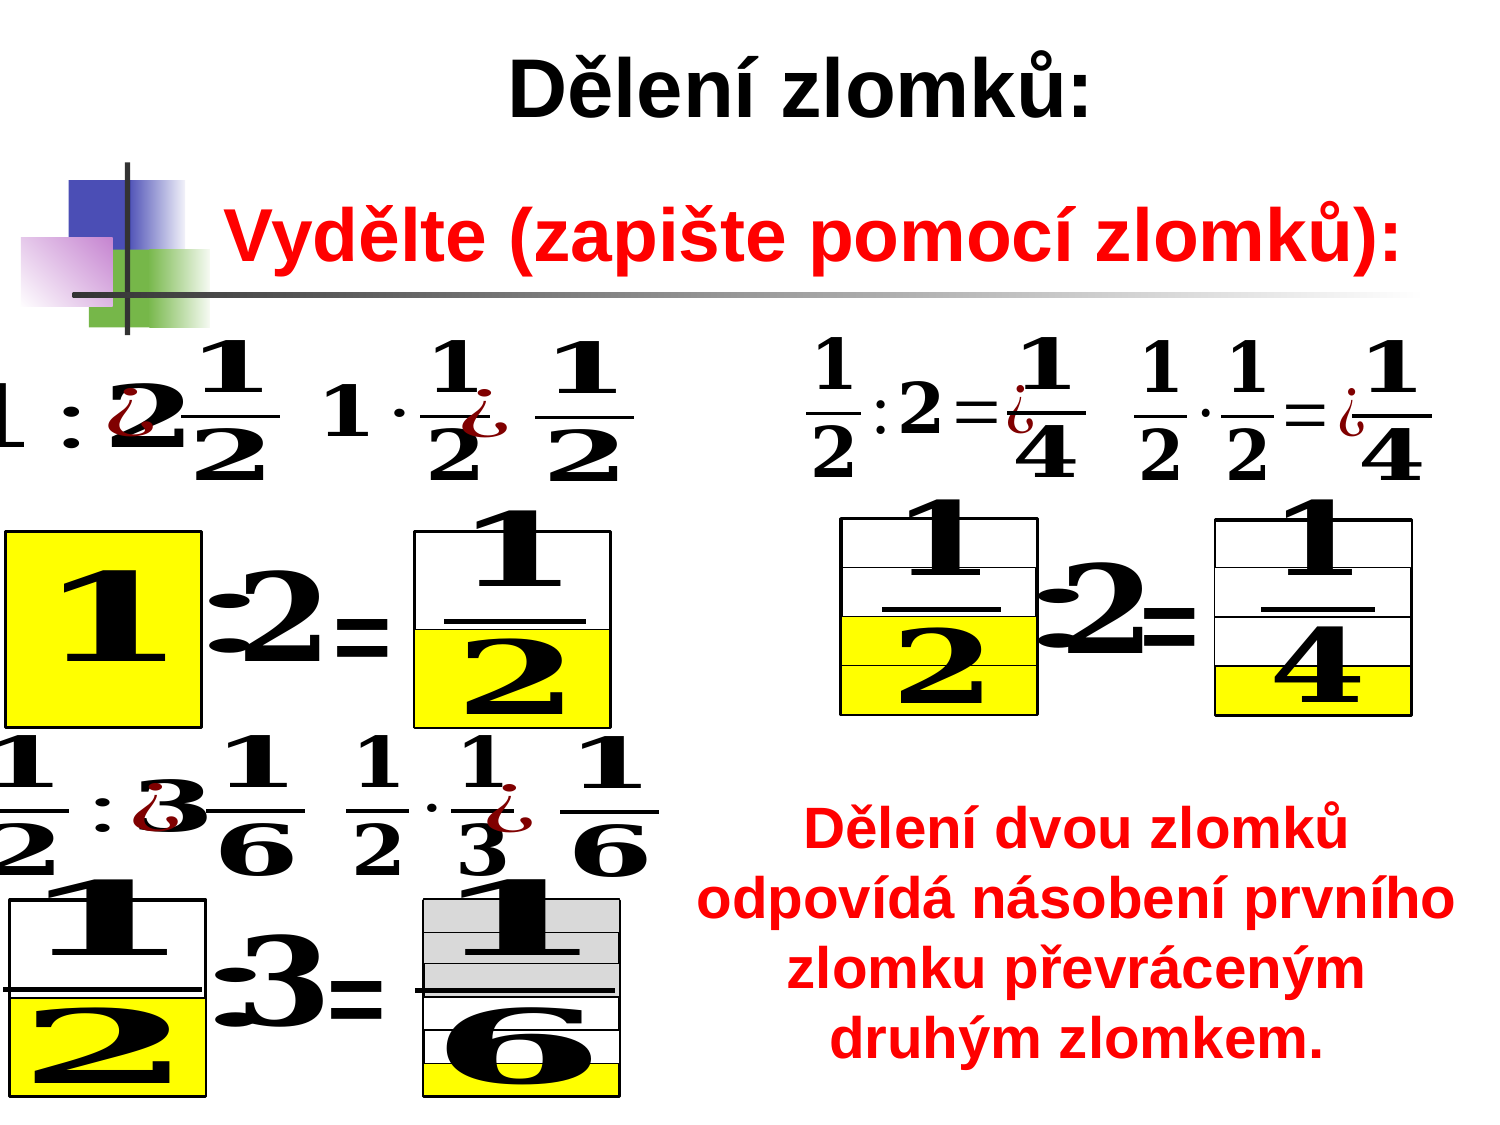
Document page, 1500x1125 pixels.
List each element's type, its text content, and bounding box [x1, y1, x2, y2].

text_box Vydělte (zapište pomocí zlomků): [209, 179, 1483, 284]
text_box = [313, 926, 410, 1061]
text_box [423, 1031, 451, 1064]
text_box [414, 629, 611, 728]
text_box [840, 616, 1037, 665]
text_box [9, 998, 206, 1097]
text_box = [318, 564, 415, 699]
text_box [545, 898, 620, 933]
text_box [9, 899, 206, 998]
text_box [1215, 666, 1412, 716]
text_box [840, 665, 1037, 716]
text_box [5, 531, 202, 728]
text_box Dělení zlomků: [247, 27, 1355, 142]
text_box [423, 898, 499, 933]
text_box [423, 1064, 620, 1097]
text_box Dělení dvou zlomků odpovídá násobení prvního zlomku převráceným druhým zlomkem. [660, 783, 1493, 1078]
text_box [1214, 567, 1411, 617]
text_box [423, 963, 620, 997]
text_box [841, 518, 1038, 715]
text_box [423, 997, 620, 1031]
text_box [1215, 521, 1307, 567]
text_box [492, 1031, 620, 1064]
text_box [1333, 521, 1412, 571]
text_box [423, 933, 620, 963]
text_box [1214, 617, 1411, 667]
text_box [414, 531, 611, 629]
text_box = [1126, 552, 1203, 688]
